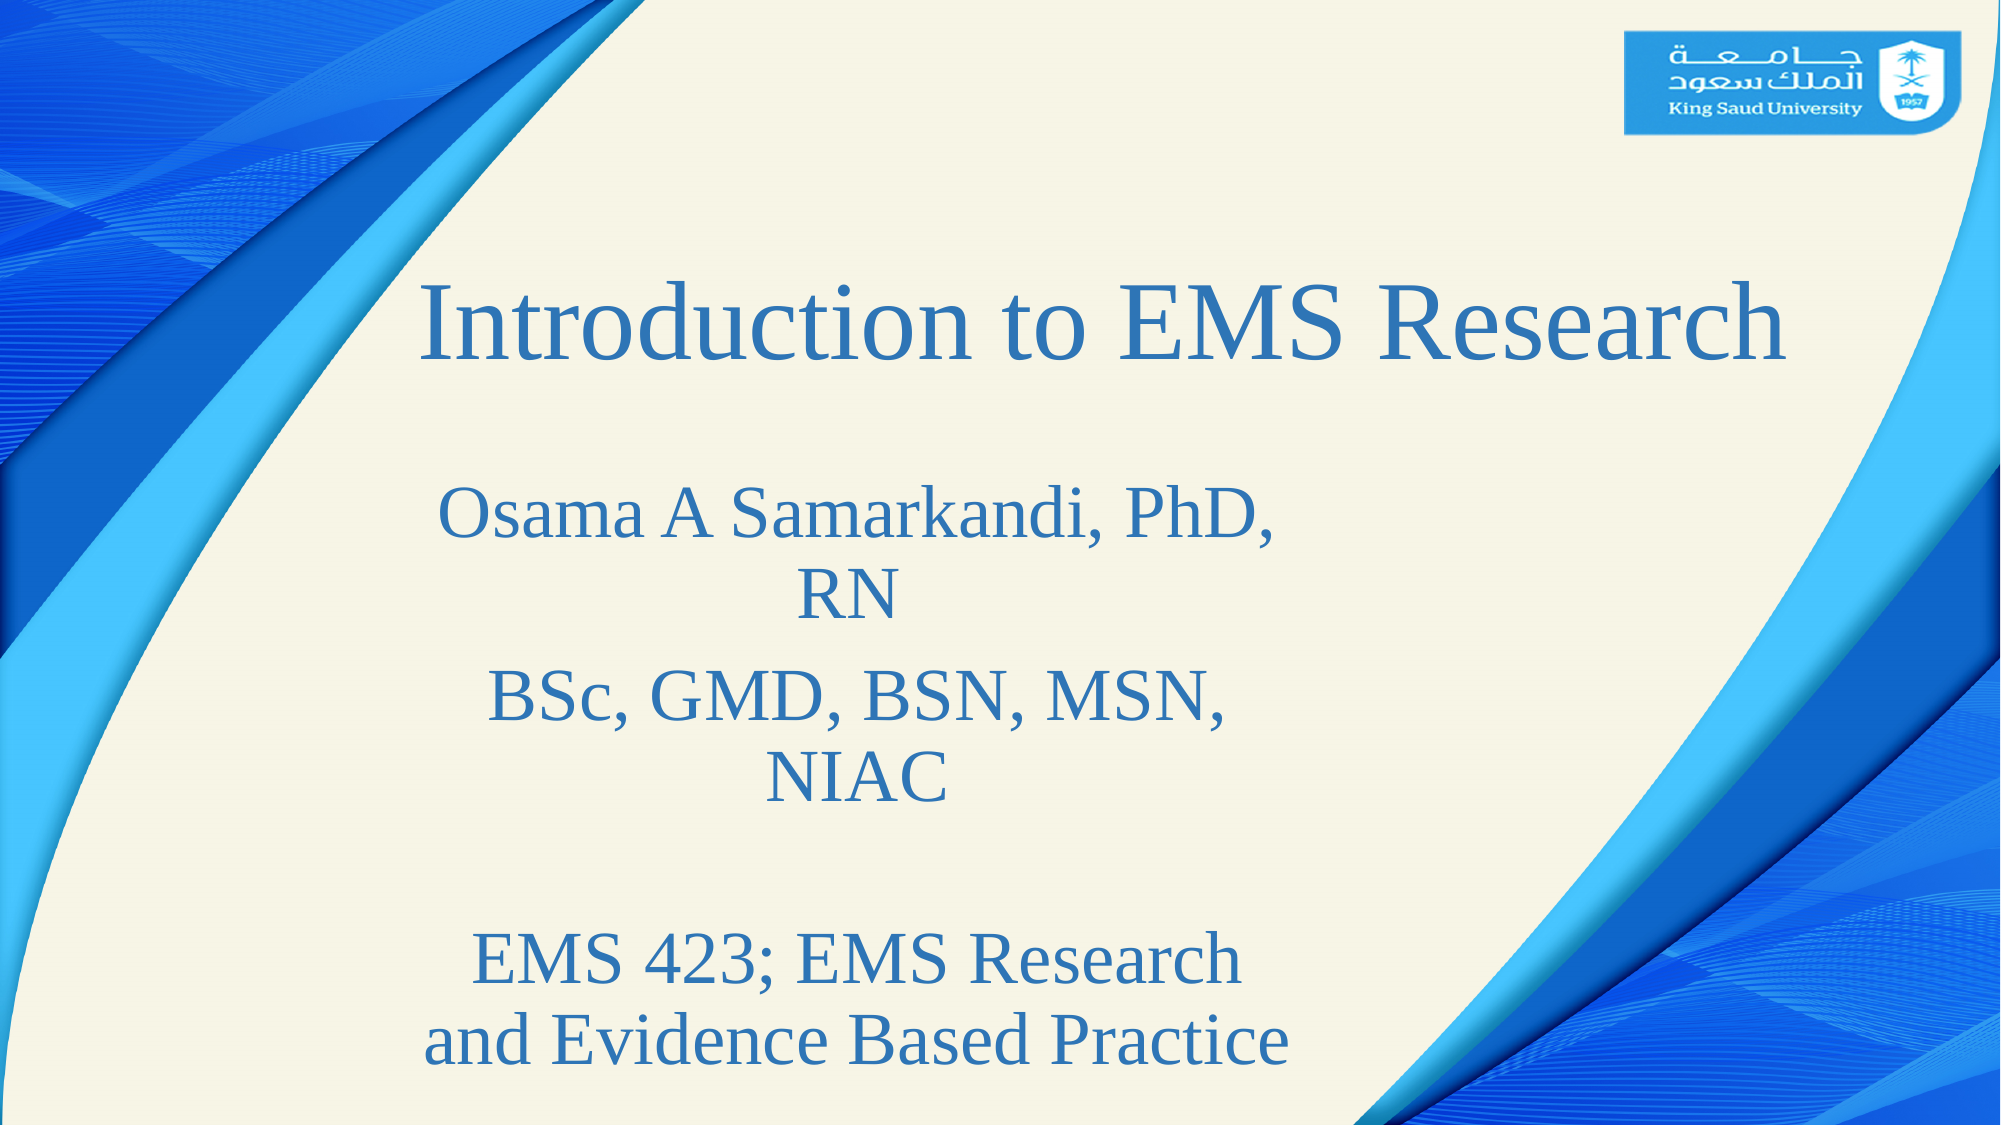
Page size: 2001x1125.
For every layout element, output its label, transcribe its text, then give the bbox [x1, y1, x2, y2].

picture [0, 0, 2001, 1125]
title Introduction to EMS Research [353, 0, 1854, 392]
subtitle Osama A Samarkandi, PhD, RN BSc, GMD, BSN, MSN, NIAC EMS 423; EMS Research and Evidence Based Practice [407, 465, 1308, 626]
